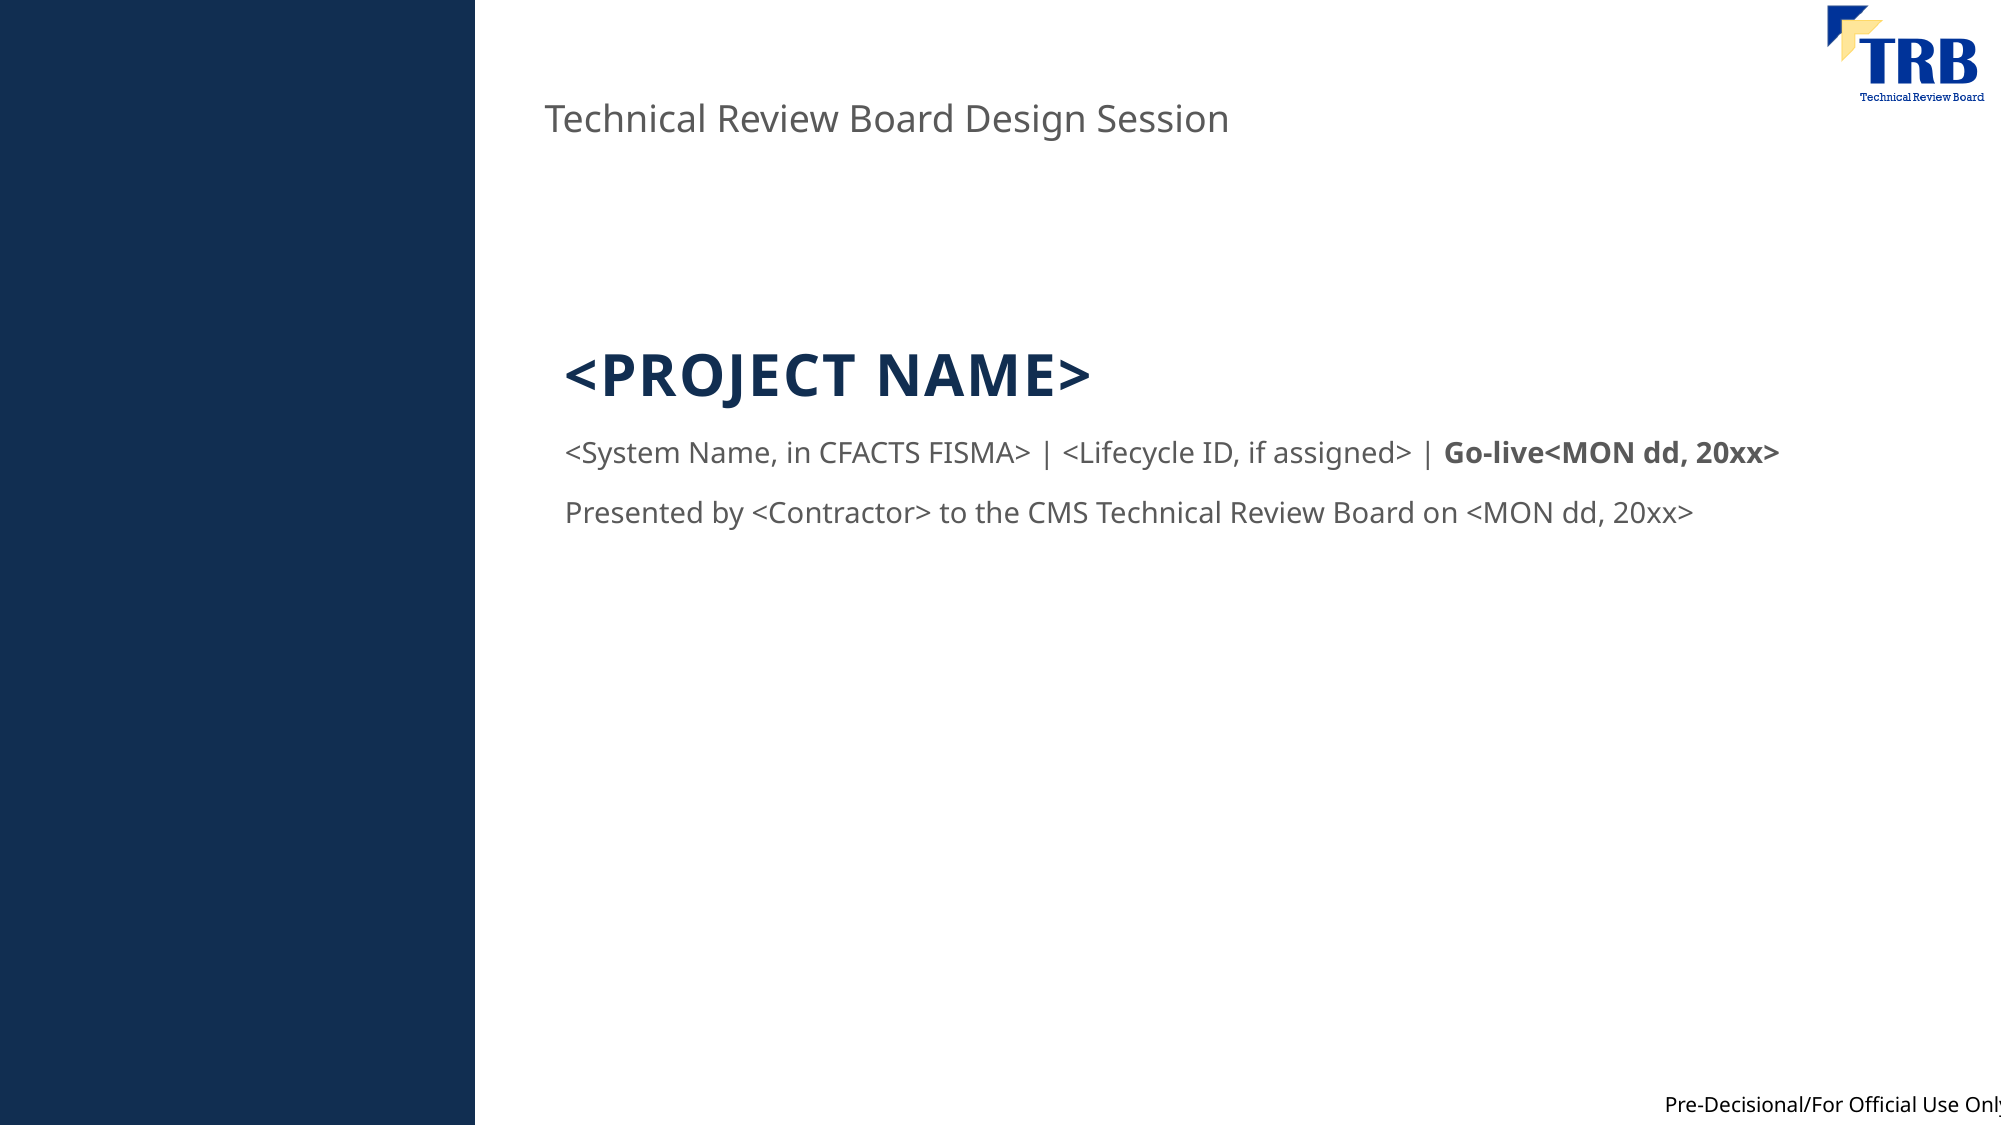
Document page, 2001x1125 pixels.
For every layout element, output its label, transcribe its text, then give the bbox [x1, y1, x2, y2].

text_box Technical Review Board Design Session [529, 87, 1246, 148]
picture [1819, 0, 2000, 112]
title <Project NAME> [549, 335, 1688, 411]
subtitle <System Name, in CFACTS FISMA> | <Lifecycle ID, if assigned> | Go-live<MON dd, 20xx> Presented by <Contractor> to the CMS Technical Review Board on <MON dd, 20xx> [549, 426, 1938, 538]
